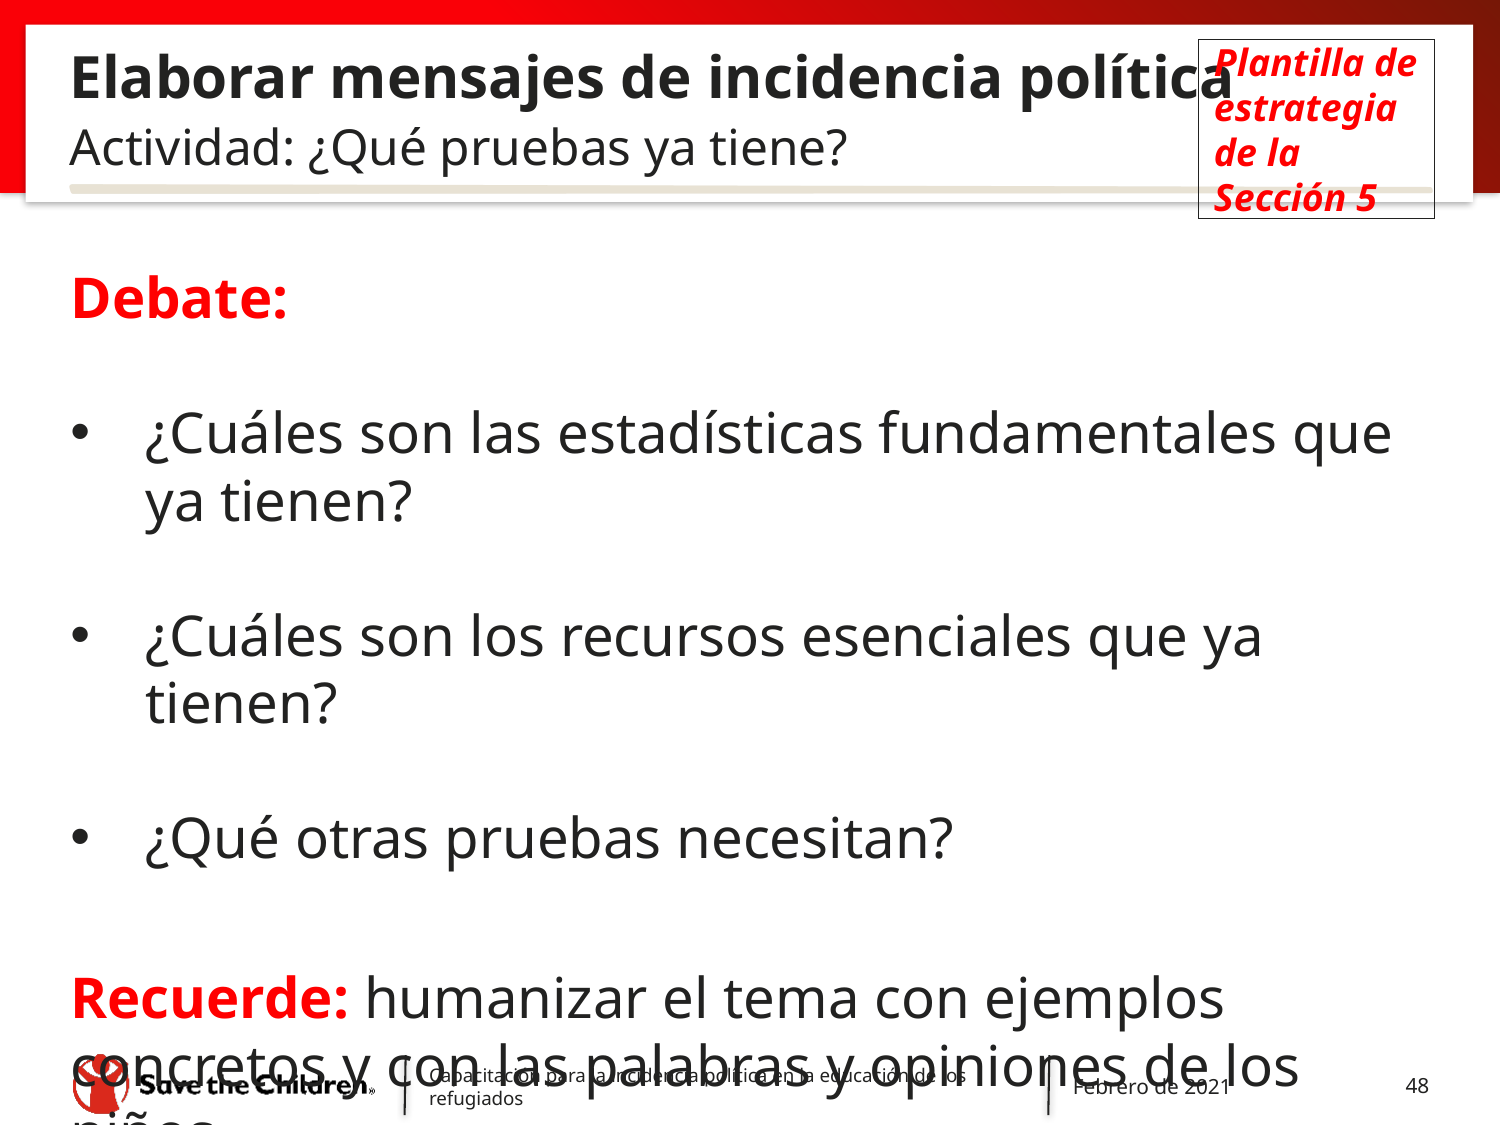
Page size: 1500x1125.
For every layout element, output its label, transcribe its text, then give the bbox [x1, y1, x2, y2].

slide_number 48 [1317, 1056, 1445, 1117]
text_box Plantilla de estrategia de la Sección 5 [1198, 39, 1435, 219]
footer Capacitación para la incidencia política en la educación de los refugiados [414, 1056, 1042, 1117]
picture [62, 1043, 386, 1125]
list Actividad: ¿Qué pruebas ya tiene? [69, 115, 1198, 176]
slide_number Febrero de 2021 [1057, 1056, 1317, 1117]
picture [69, 184, 1198, 194]
title Elaborar mensajes de incidencia política [69, 33, 1429, 115]
list Debate: ¿Cuáles son las estadísticas fundamentales que ya tienen? ¿Cuáles son los recursos esenciales que ya tienen? ¿Qué otras pruebas necesitan? Recuerde: humanizar el tema con ejemplos concretos y con las palabras y opiniones de los niños. [70, 262, 1428, 1035]
